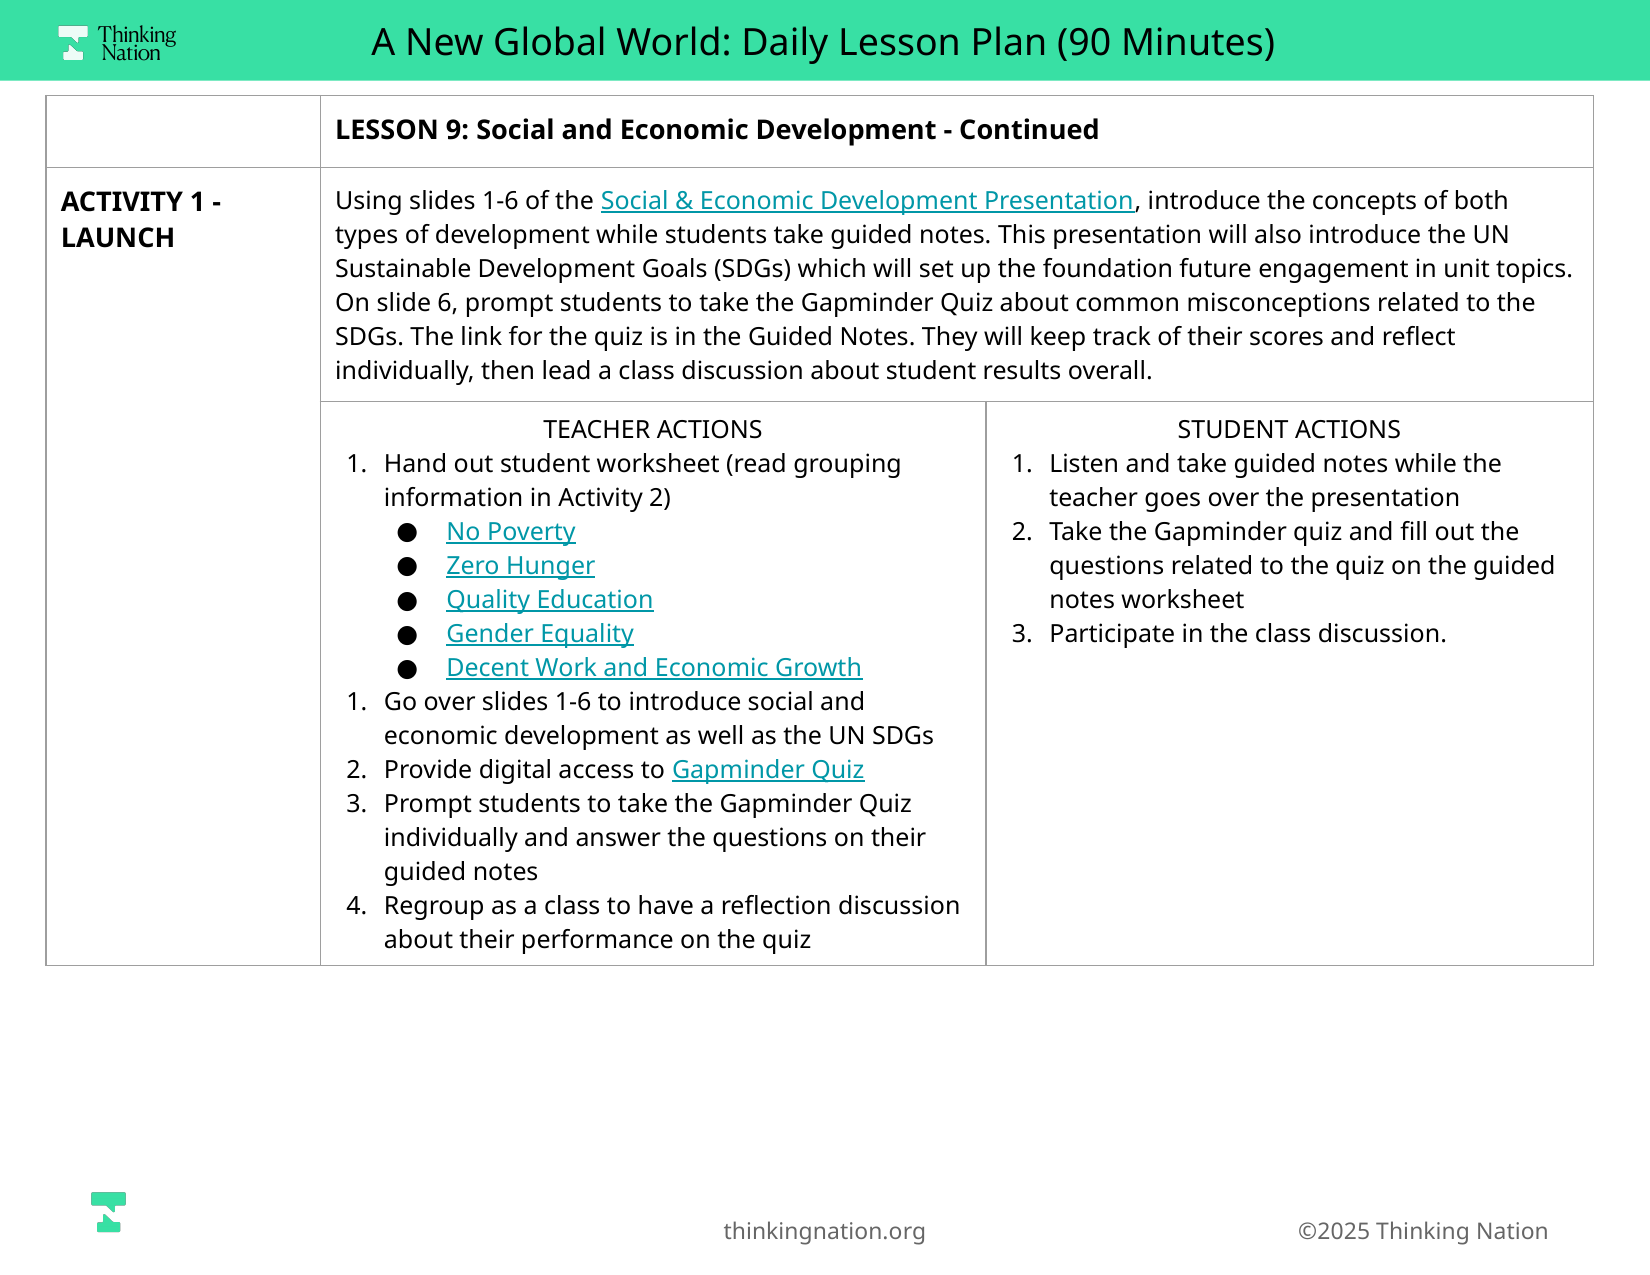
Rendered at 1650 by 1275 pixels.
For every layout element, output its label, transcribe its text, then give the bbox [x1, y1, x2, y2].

table_cell TEACHER ACTIONS Hand out student worksheet (read grouping information in Activity 2) No Poverty Zero Hunger Quality Education Gender Equality Decent Work and Economic Growth Go over slides 1-6 to introduce social and economic development as well as the UN SDGs Provide digital access to Gapminder Quiz Prompt students to take the Gapminder Quiz individually and answer the questions on their guided notes Regroup as a class to have a reflection discussion about their performance on the quiz [321, 402, 985, 965]
picture [80, 1184, 136, 1240]
table_header LESSON 9: Social and Economic Development - Continued [321, 96, 1593, 167]
picture [45, 14, 180, 85]
text_box A New Global World: Daily Lesson Plan (90 Minutes) [0, 0, 1650, 81]
text_box ©2025 Thinking Nation [1174, 1200, 1566, 1240]
table_cell STUDENT ACTIONS Listen and take guided notes while the teacher goes over the presentation Take the Gapminder quiz and fill out the questions related to the quiz on the guided notes worksheet Participate in the class discussion. [987, 402, 1593, 965]
text_box thinkingnation.org [629, 1200, 1021, 1240]
table_header [47, 96, 320, 167]
table_cell ACTIVITY 1 - LAUNCH [47, 168, 320, 965]
table_cell Using slides 1-6 of the Social & Economic Development Presentation, introduce the concepts of both types of development while students take guided notes. This presentation will also introduce the UN Sustainable Development Goals (SDGs) which will set up the foundation future engagement in unit topics. On slide 6, prompt students to take the Gapminder Quiz about common misconceptions related to the SDGs. The link for the quiz is in the Guided Notes. They will keep track of their scores and reflect individually, then lead a class discussion about student results overall. [321, 168, 1593, 401]
